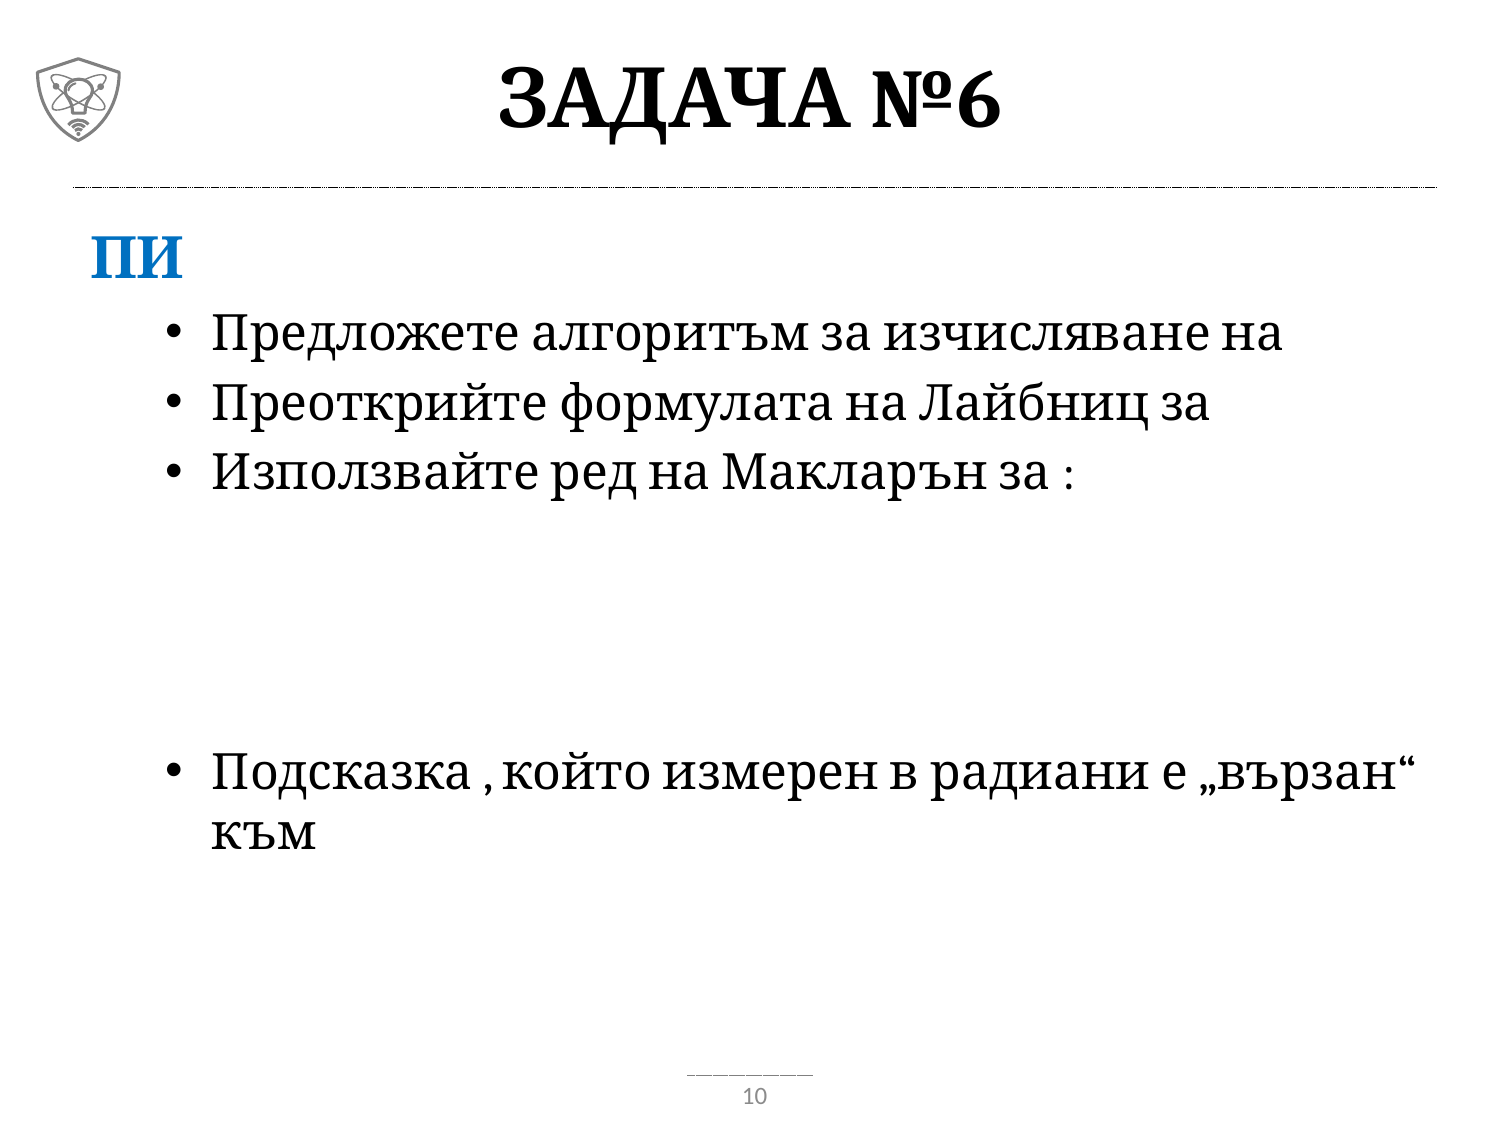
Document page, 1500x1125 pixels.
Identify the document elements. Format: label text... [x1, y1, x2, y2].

slide_number 10 [579, 1065, 930, 1125]
title Задача №6 [0, 0, 1500, 188]
